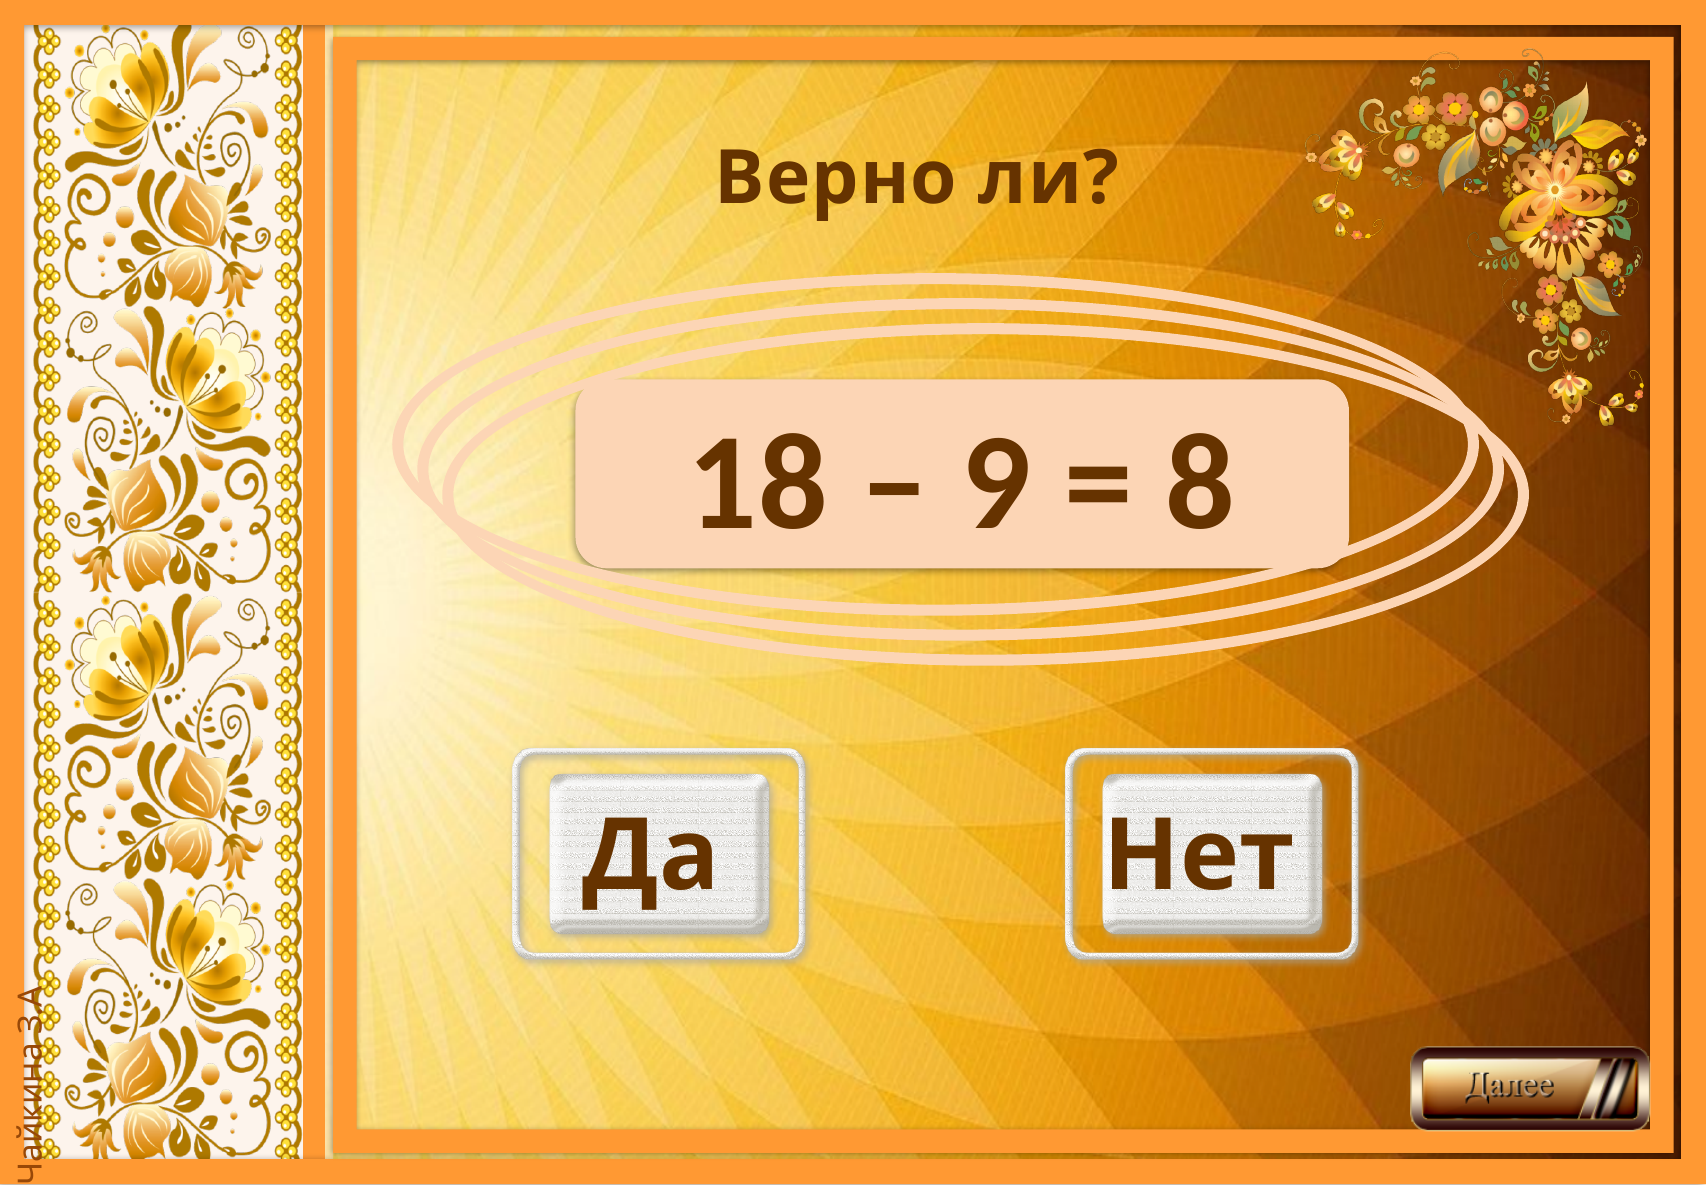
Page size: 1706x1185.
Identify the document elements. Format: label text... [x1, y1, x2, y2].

text_box [390, 271, 1466, 509]
text_box [415, 296, 1491, 534]
text_box [460, 426, 1482, 618]
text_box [501, 733, 820, 976]
text_box [467, 439, 1507, 643]
picture [32, 1048, 39, 1056]
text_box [1054, 733, 1373, 976]
picture [325, 25, 1681, 1159]
text_box Верно ли? [392, 119, 1444, 317]
picture [25, 1149, 32, 1159]
text_box 18 – 9 = 8 [574, 378, 1350, 570]
picture [32, 1149, 39, 1157]
picture [25, 1091, 38, 1099]
text_box [440, 321, 1532, 668]
picture [25, 1130, 38, 1138]
picture [25, 993, 31, 1000]
picture [25, 1068, 31, 1077]
picture [25, 25, 303, 1159]
